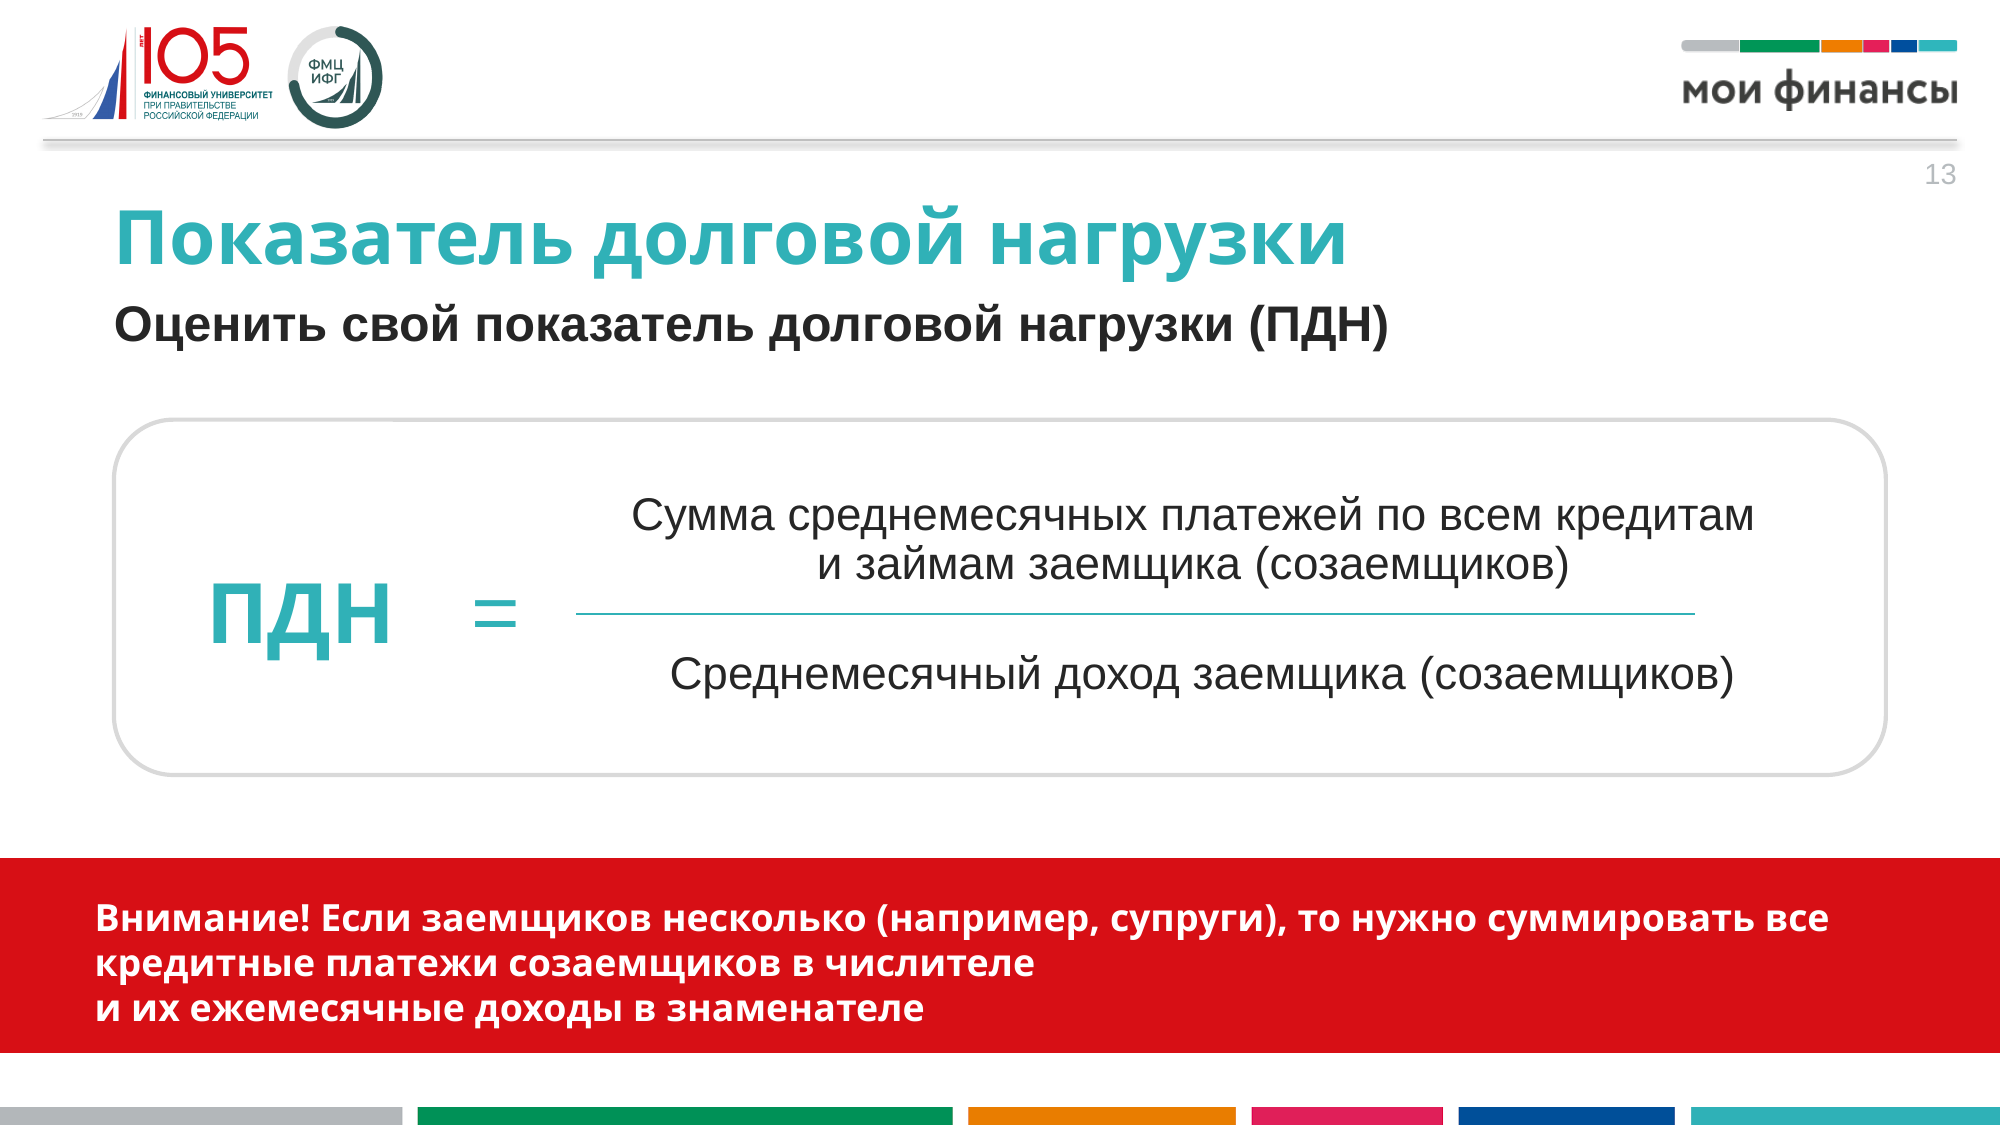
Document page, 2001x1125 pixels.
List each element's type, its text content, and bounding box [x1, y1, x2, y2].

text_box Среднемесячный доход заемщика (созаемщиков) [635, 649, 1770, 704]
text_box 13 [1883, 155, 1957, 191]
text_box [0, 856, 2000, 1055]
picture [30, 27, 273, 129]
text_box Сумма среднемесячных платежей по всем кредитам и займам заемщика (созаемщиков) [618, 490, 1770, 598]
text_box ПДН [206, 450, 374, 783]
text_box [111, 417, 1888, 778]
text_box Оценить свой показатель долговой нагрузки (ПДН) [114, 273, 1485, 352]
text_box Показатель долговой нагрузки [114, 189, 1610, 280]
picture [283, 26, 386, 129]
picture [0, 1107, 2000, 1125]
text_box Внимание! Если заемщиков несколько (например, супруги), то нужно суммировать все кредитные платежи созаемщиков в числителе и их ежемесячные доходы в знаменателе [94, 894, 1886, 1030]
text_box = [374, 445, 618, 783]
